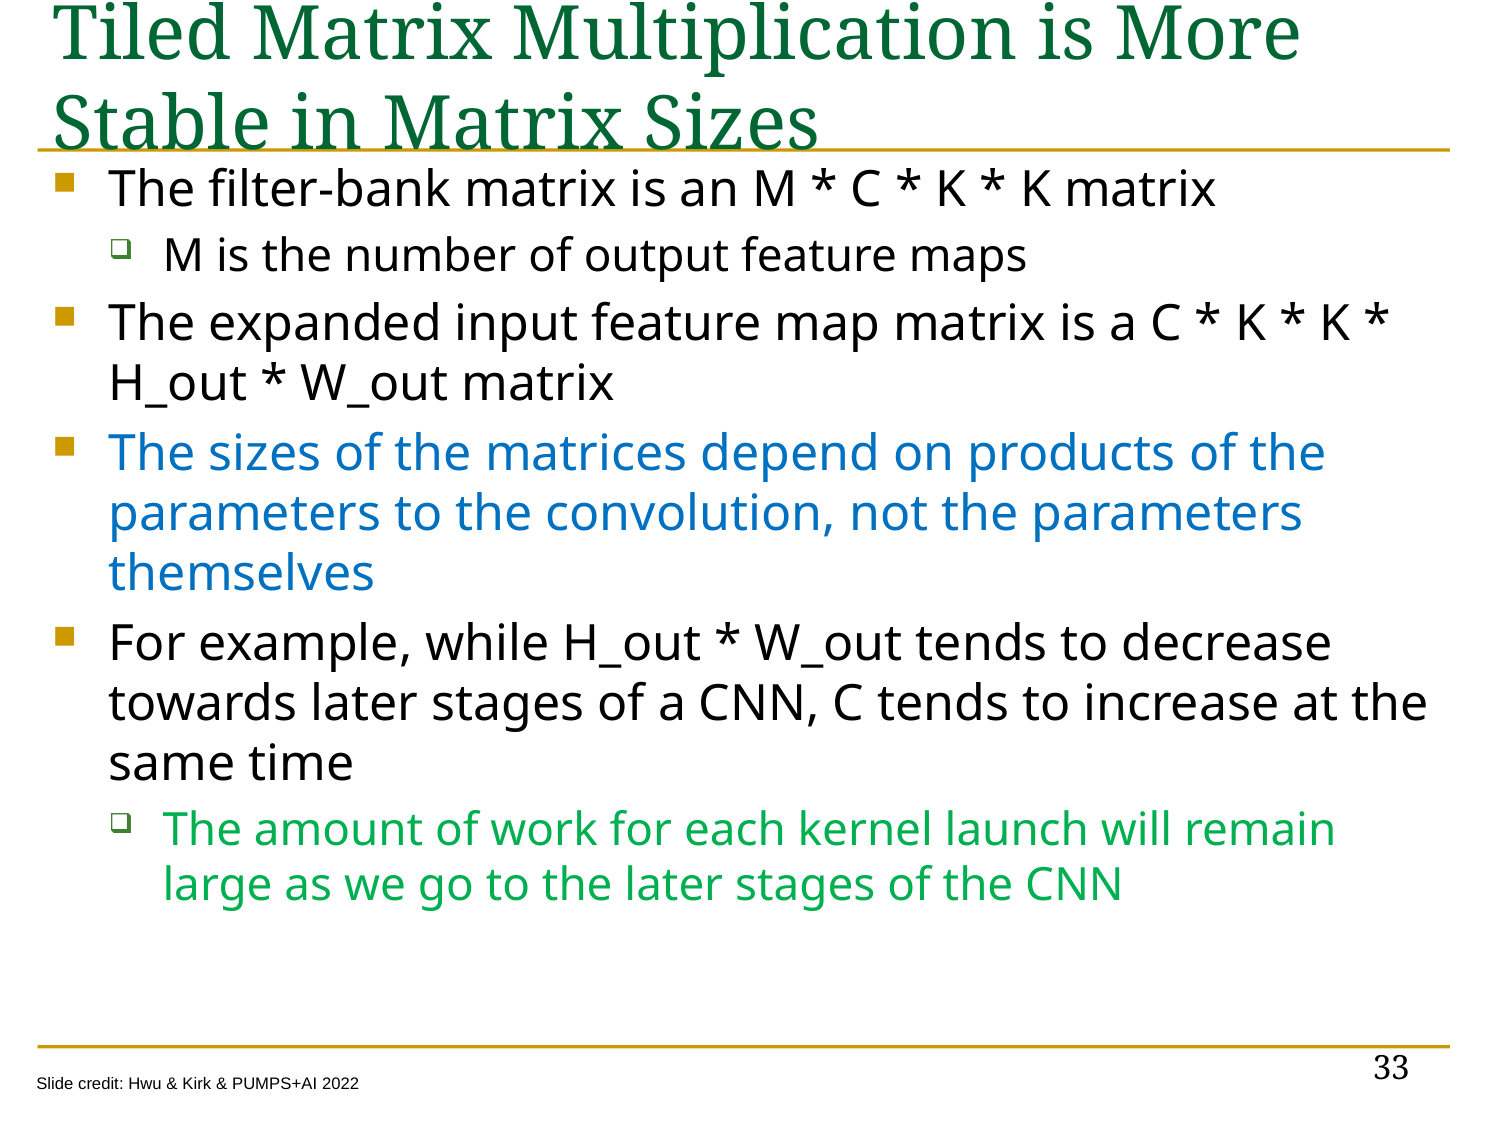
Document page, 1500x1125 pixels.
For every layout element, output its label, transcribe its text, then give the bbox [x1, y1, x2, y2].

list The filter-bank matrix is an M * C * K * K matrix M is the number of output feature maps The expanded input feature map matrix is a C * K * K * H_out * W_out matrix The sizes of the matrices depend on products of the parameters to the convolution, not the parameters themselves For example, while H_out * W_out tends to decrease towards later stages of a CNN, C tends to increase at the same time The amount of work for each kernel launch will remain large as we go to the later stages of the CNN [37, 148, 1451, 1048]
text_box Slide credit: Hwu & Kirk & PUMPS+AI 2022 [21, 1066, 375, 1101]
title Tiled Matrix Multiplication is More Stable in Matrix Sizes [37, 0, 1451, 148]
slide_number 33 [1074, 1023, 1426, 1100]
